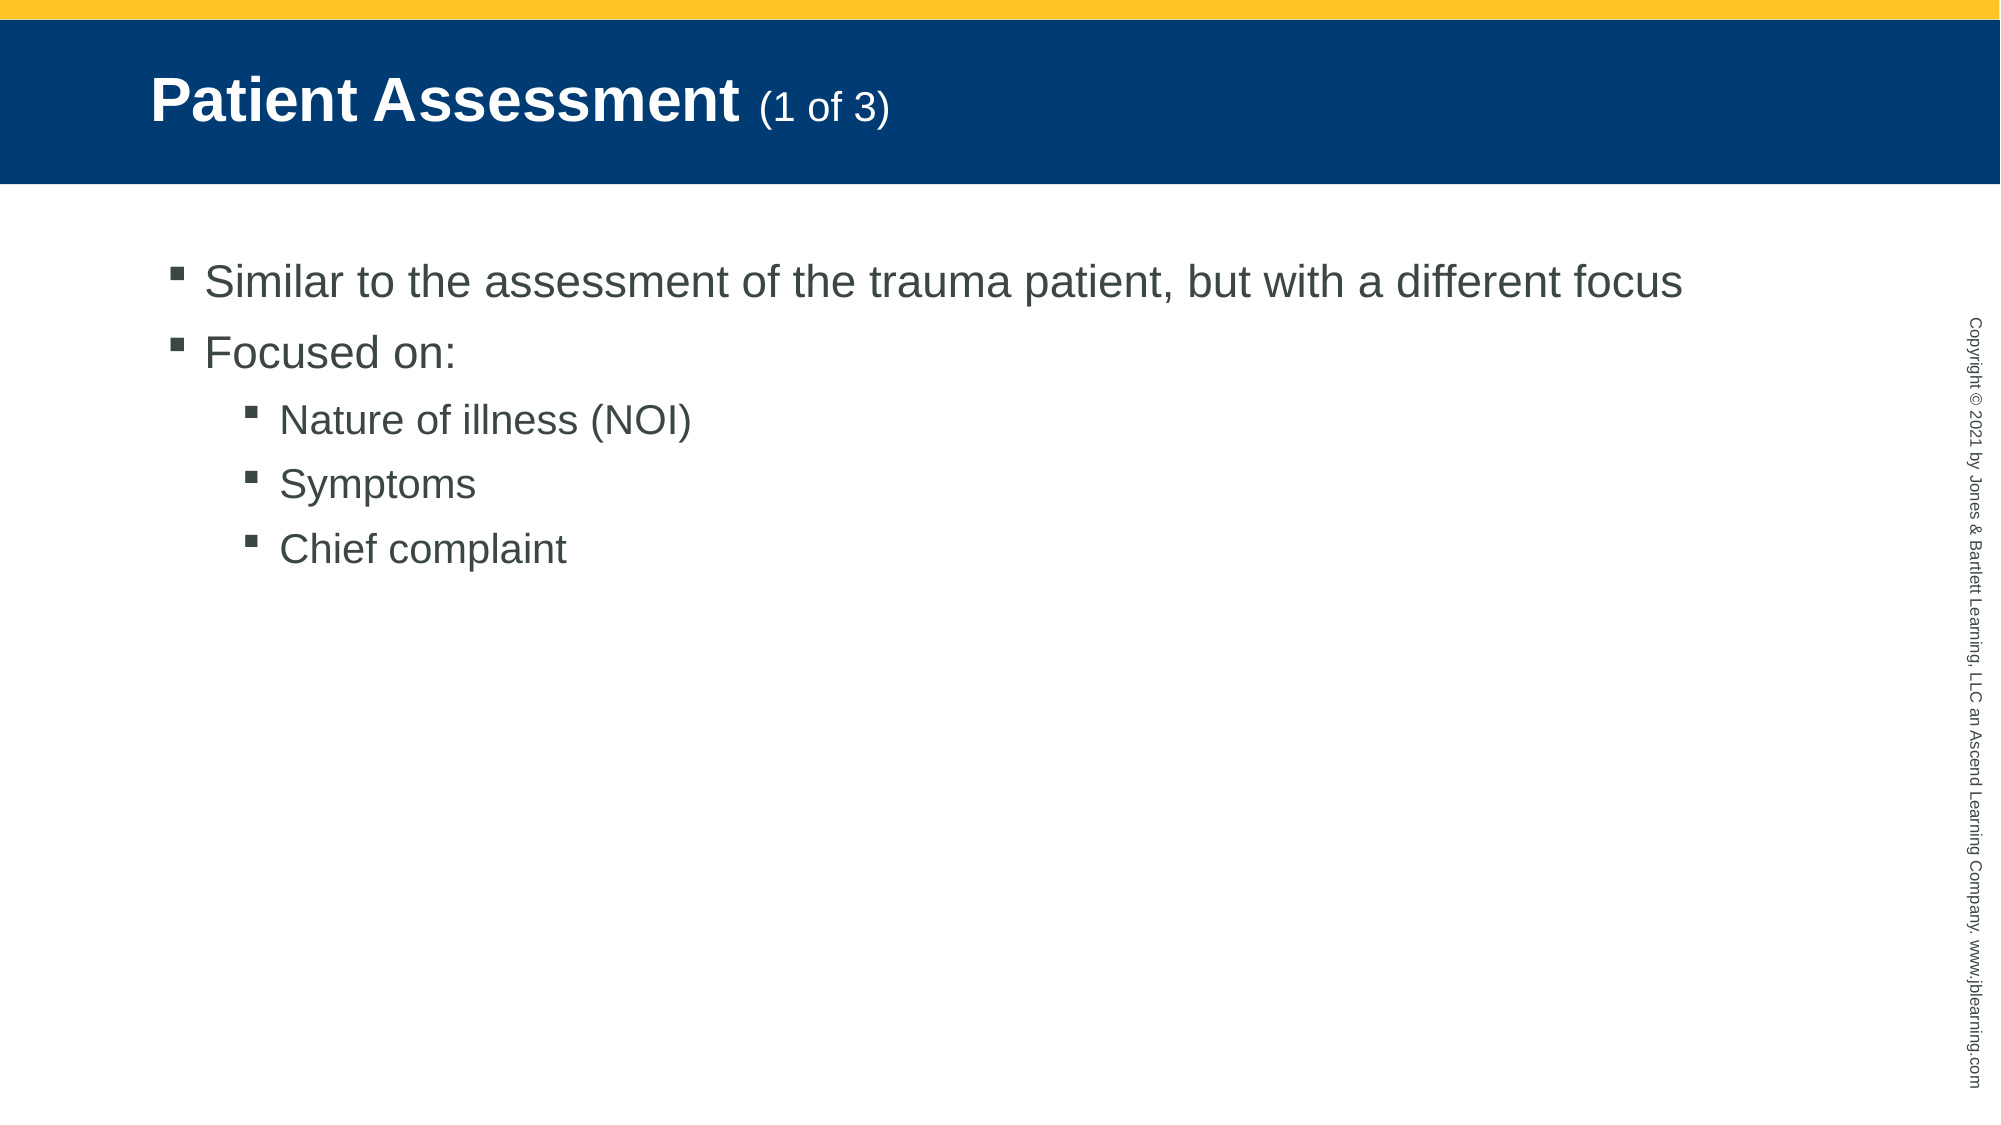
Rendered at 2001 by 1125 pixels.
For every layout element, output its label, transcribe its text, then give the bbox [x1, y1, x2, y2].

title Patient Assessment (1 of 3) [0, 19, 2000, 185]
list Similar to the assessment of the trauma patient, but with a different focus Focused on: Nature of illness (NOI) Symptoms Chief complaint [151, 244, 1840, 1016]
